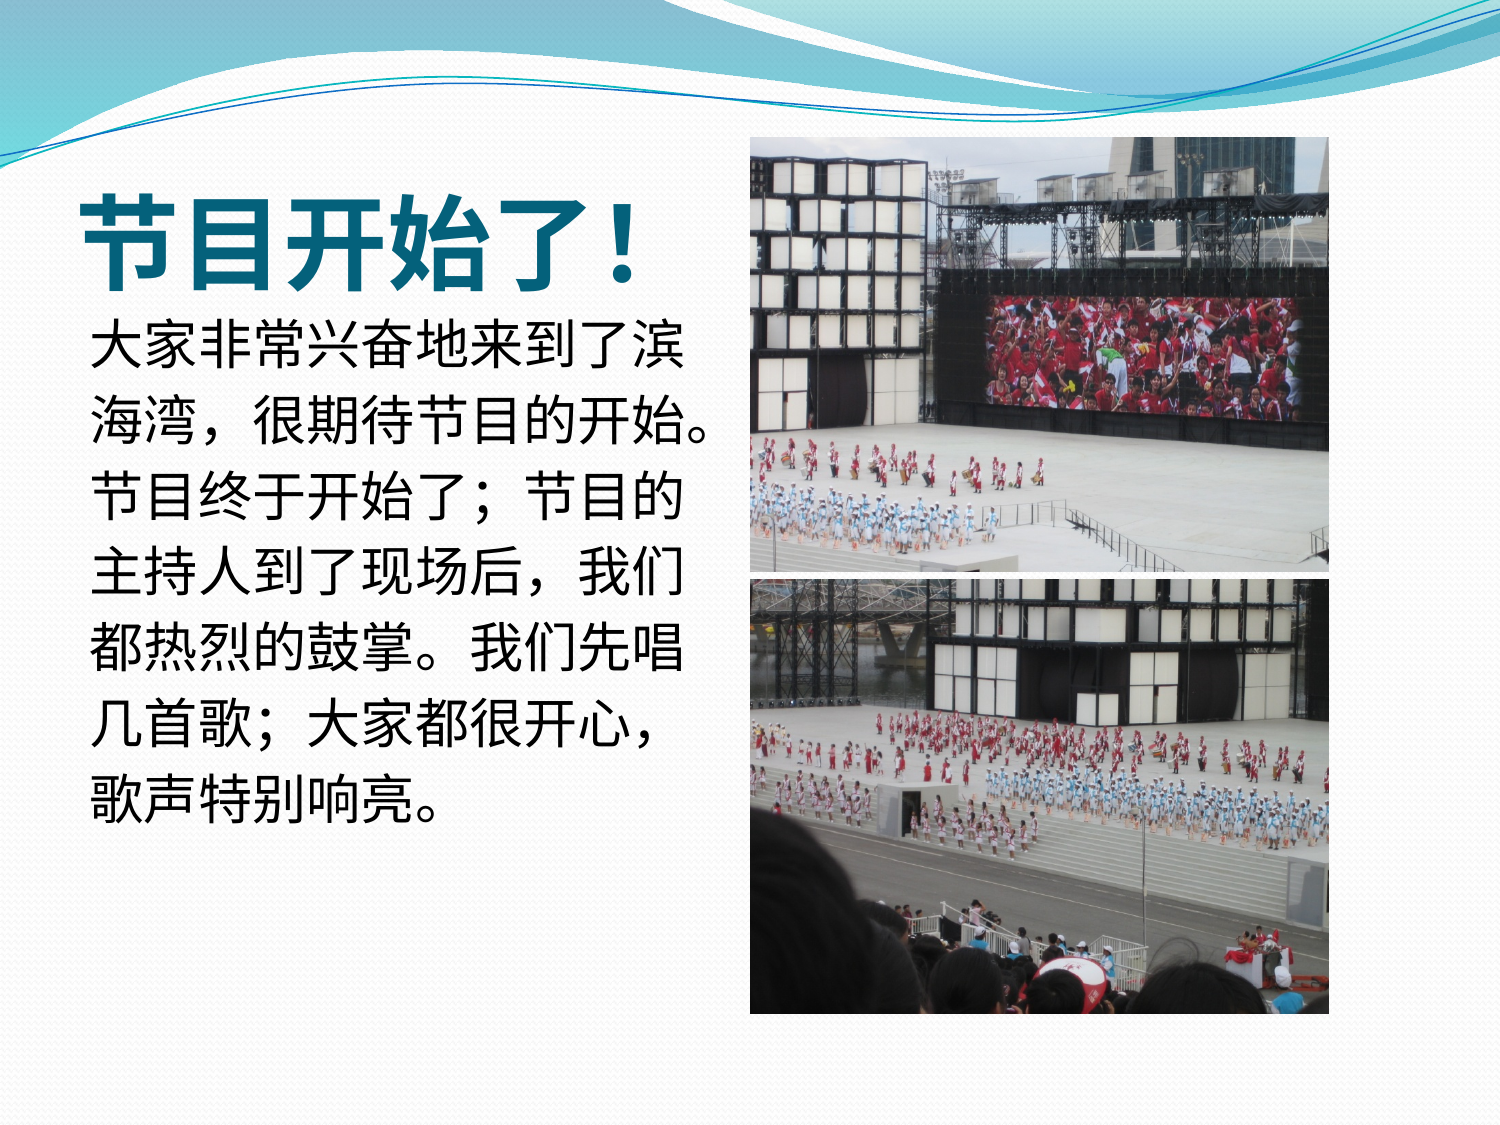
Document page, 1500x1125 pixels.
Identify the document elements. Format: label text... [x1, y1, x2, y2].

picture [749, 579, 1330, 1015]
list 大家非常兴奋地来到了滨 海湾，很期待节目的开始。 节目终于开始了；节目的 主持人到了现场后，我们 都热烈的鼓掌。我们先唱 几首歌；大家都很开心， 歌声特别响亮。 [75, 302, 750, 1038]
picture [749, 136, 1330, 572]
title 节目开始了！ [75, 115, 1425, 303]
